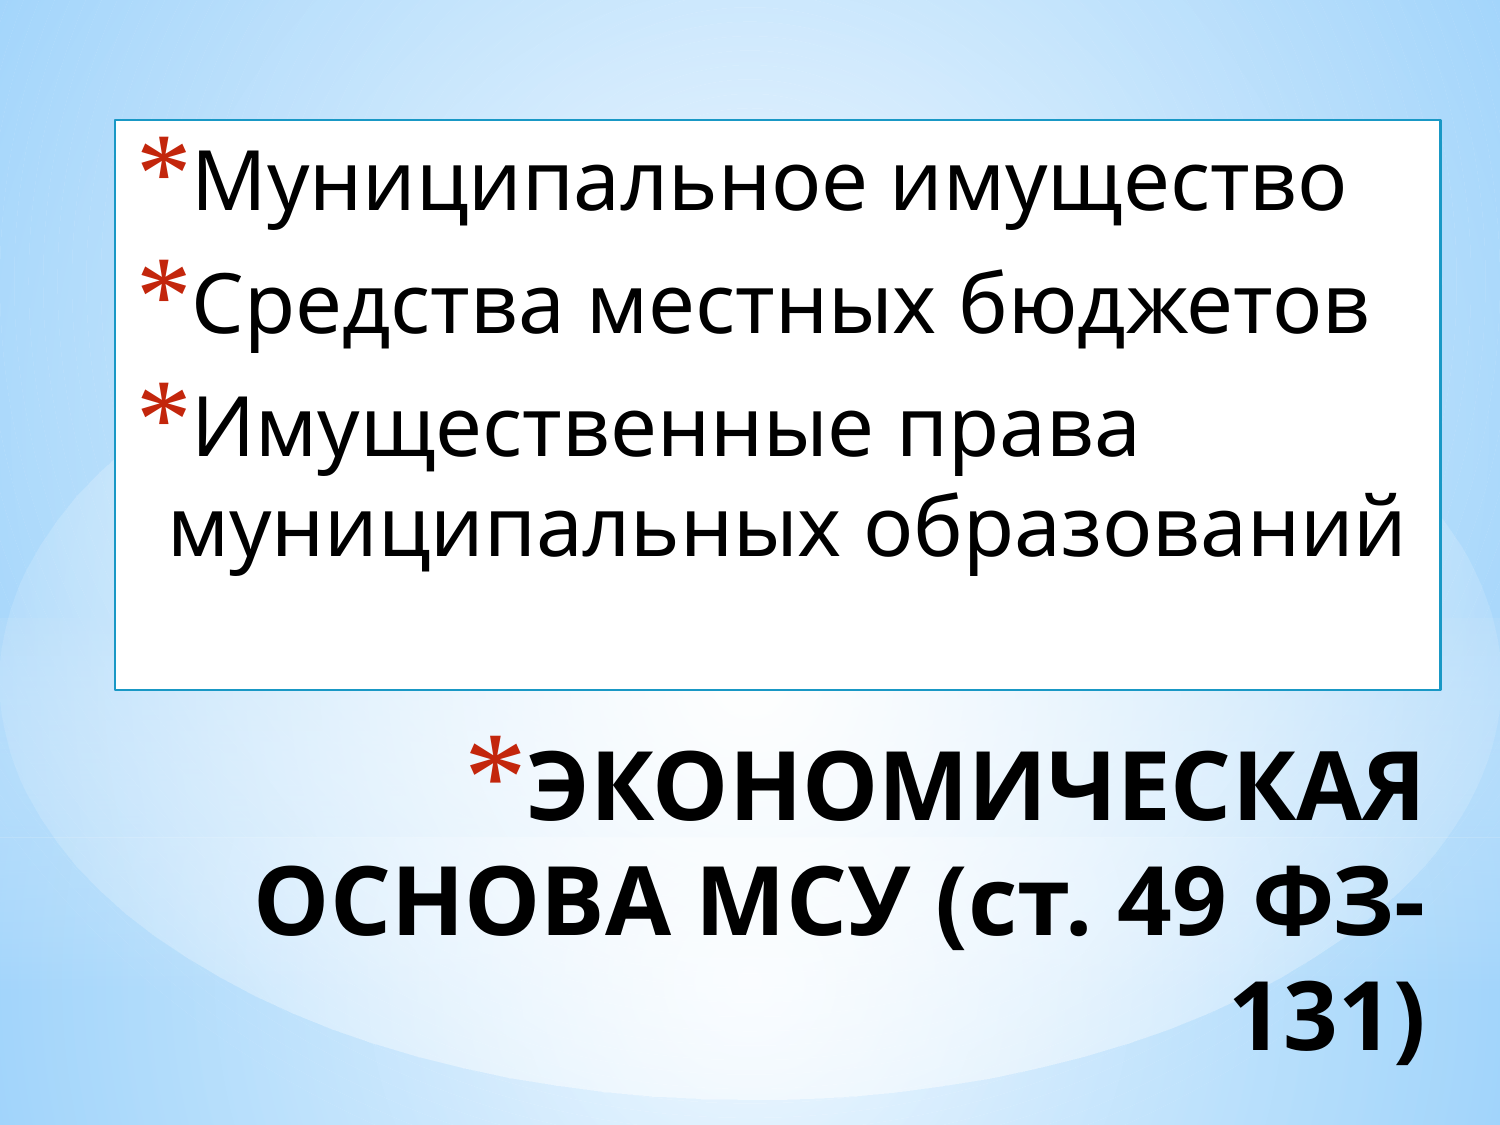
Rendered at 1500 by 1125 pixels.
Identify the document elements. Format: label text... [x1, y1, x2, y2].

title ЭКОНОМИЧЕСКАЯ ОСНОВА МСУ (ст. 49 ФЗ-131) [114, 717, 1441, 905]
list Муниципальное имущество Средства местных бюджетов Имущественные права муниципальных образований [114, 119, 1442, 691]
